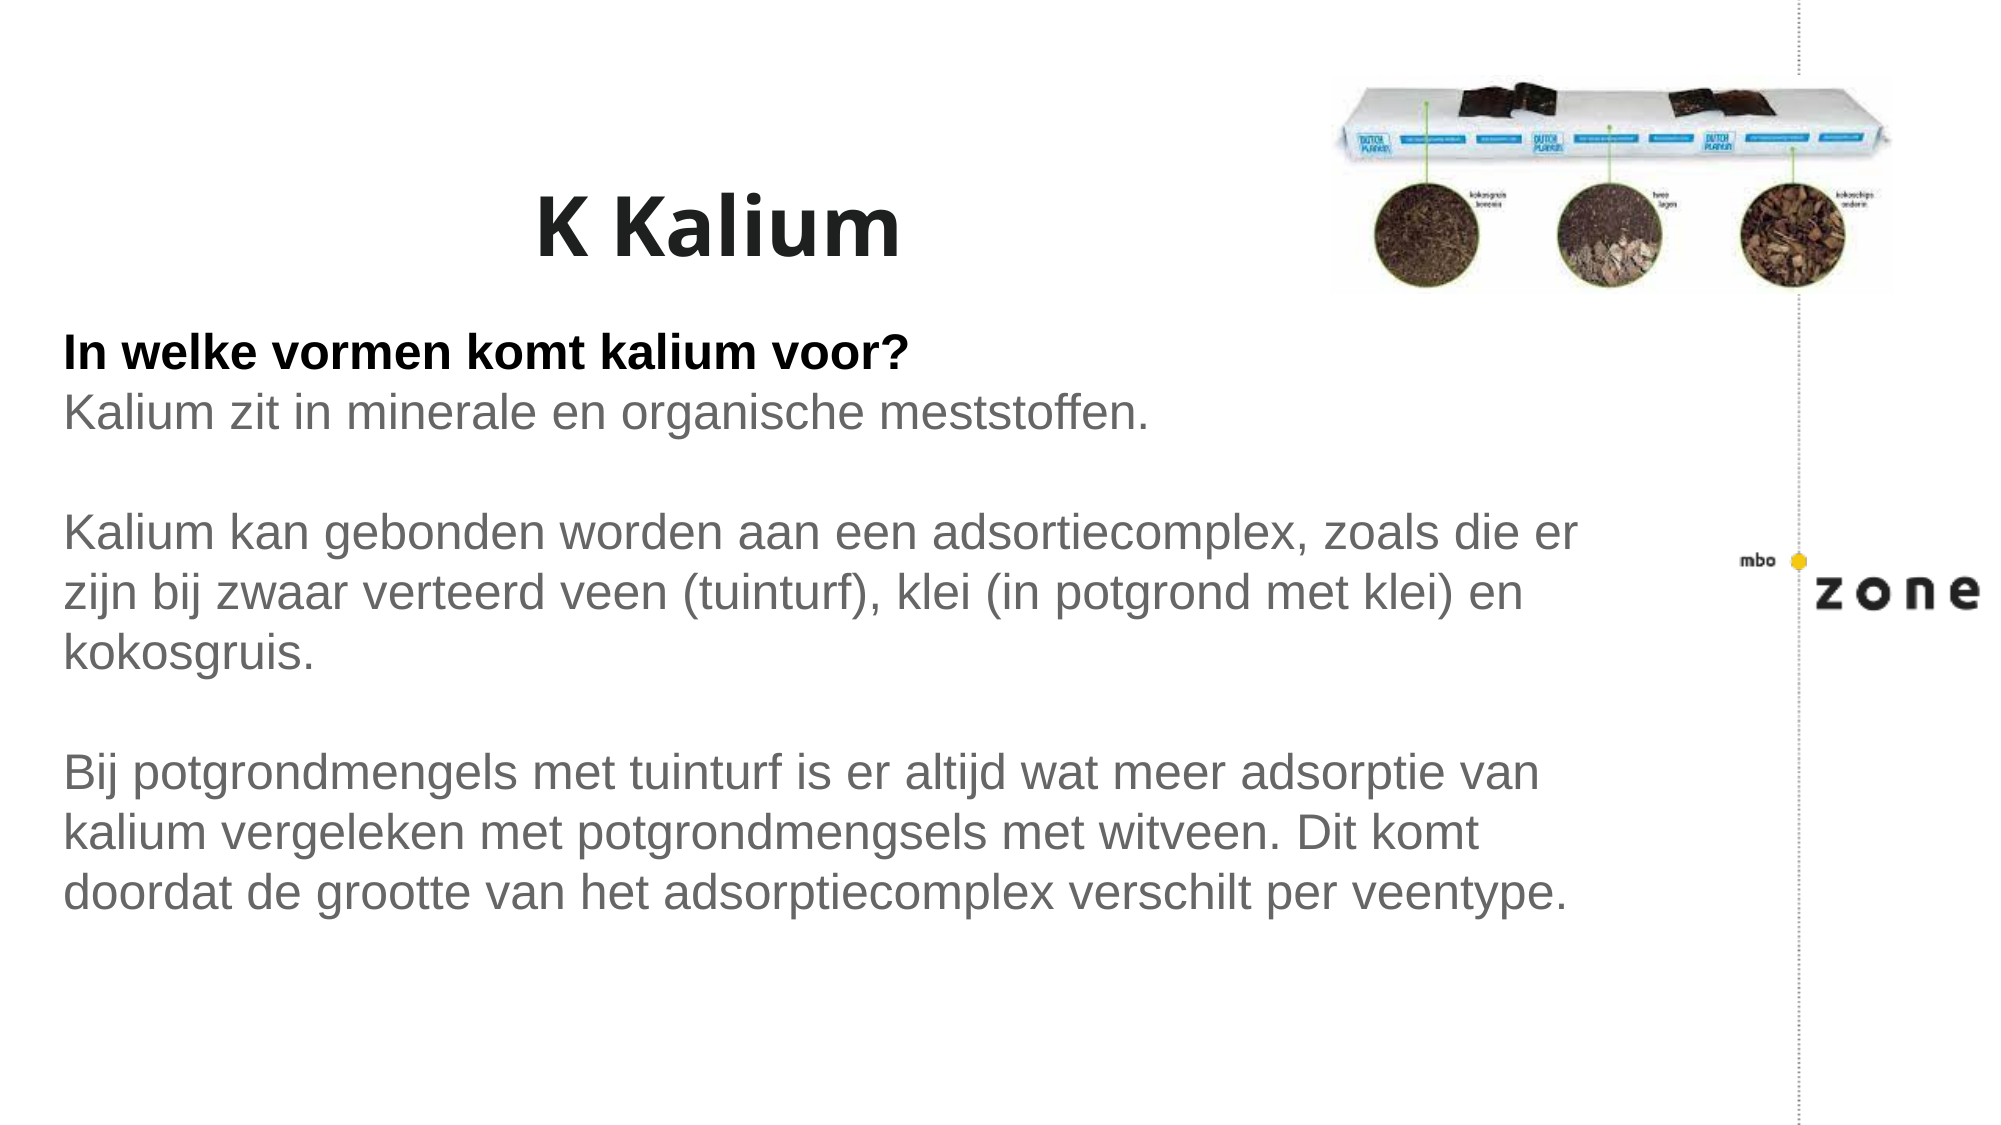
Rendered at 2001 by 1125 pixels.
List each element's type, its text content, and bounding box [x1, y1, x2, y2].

text_box In welke vormen komt kalium voor? Kalium zit in minerale en organische meststoffen. Kalium kan gebonden worden aan een adsortiecomplex, zoals die er zijn bij zwaar verteerd veen (tuinturf), klei (in potgrond met klei) en kokosgruis. Bij potgrondmengels met tuinturf is er altijd wat meer adsorptie van kalium vergeleken met potgrondmengsels met witveen. Dit komt doordat de grootte van het adsorptiecomplex verschilt per veentype. [48, 312, 1645, 988]
picture [1331, 0, 2001, 1125]
title K Kalium [533, 184, 1467, 312]
